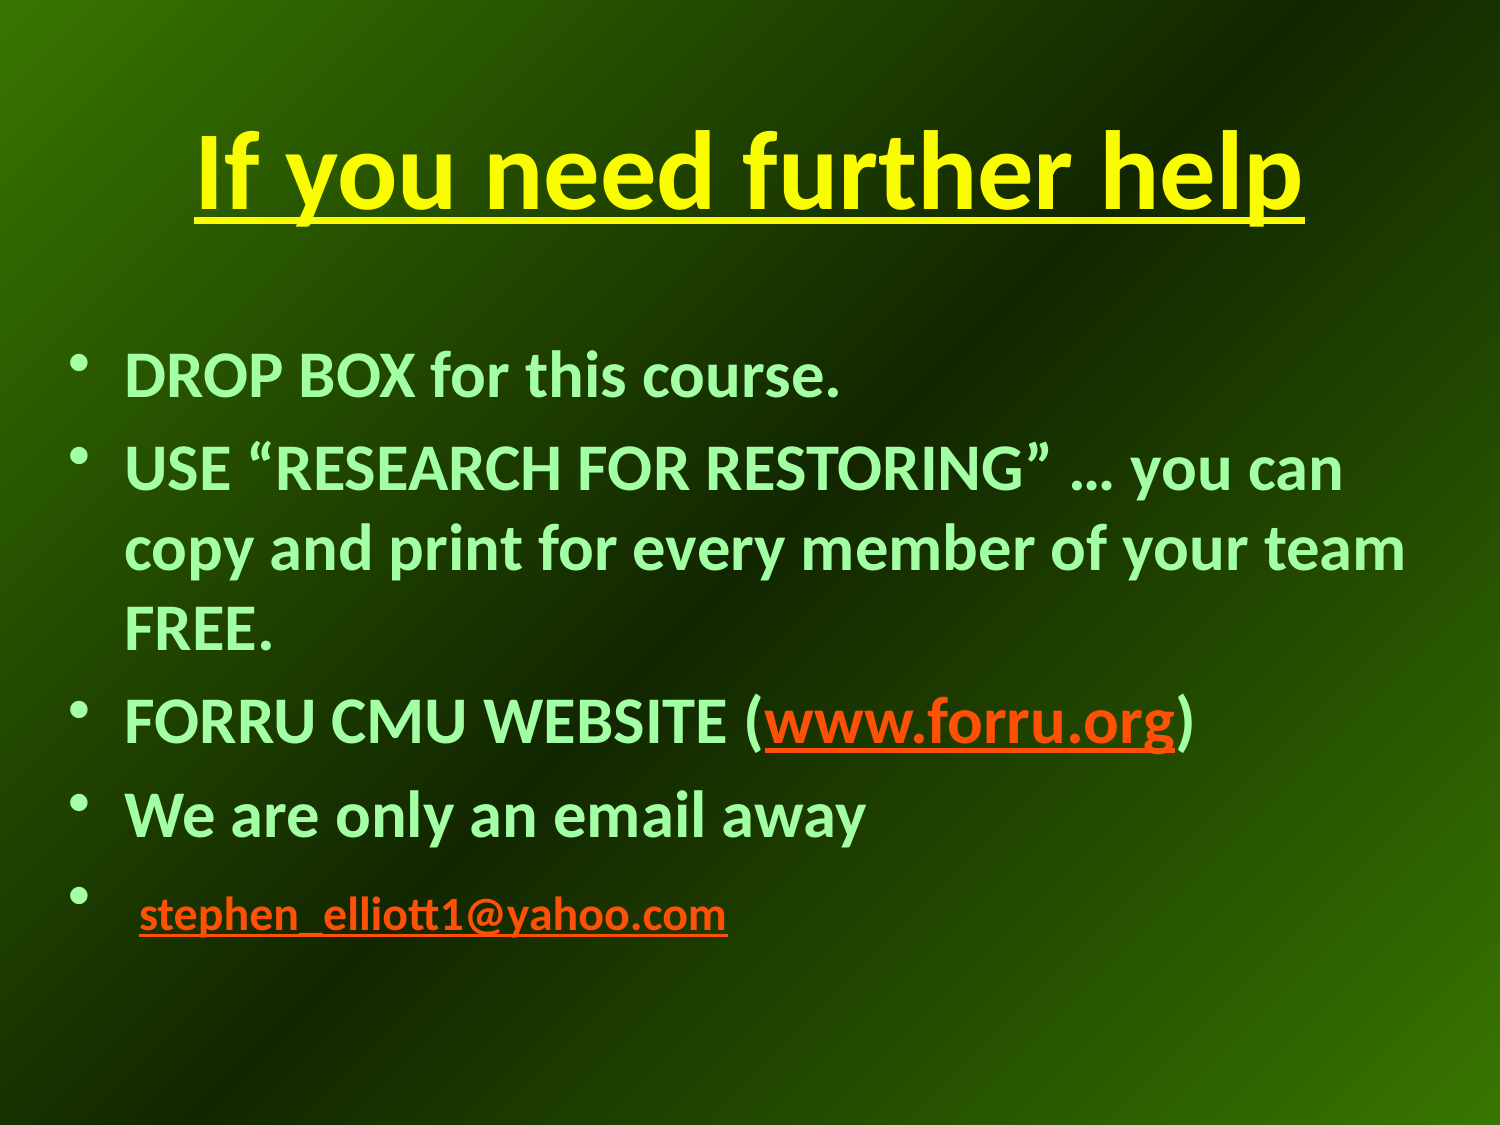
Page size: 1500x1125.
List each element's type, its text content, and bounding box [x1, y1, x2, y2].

title If you need further help [75, 90, 1425, 278]
list DROP BOX for this course. USE “RESEARCH FOR RESTORING” … you can copy and print for every member of your team FREE. FORRU CMU WEBSITE (www.forru.org) We are only an email away stephen_elliott1@yahoo.com [53, 323, 1483, 994]
